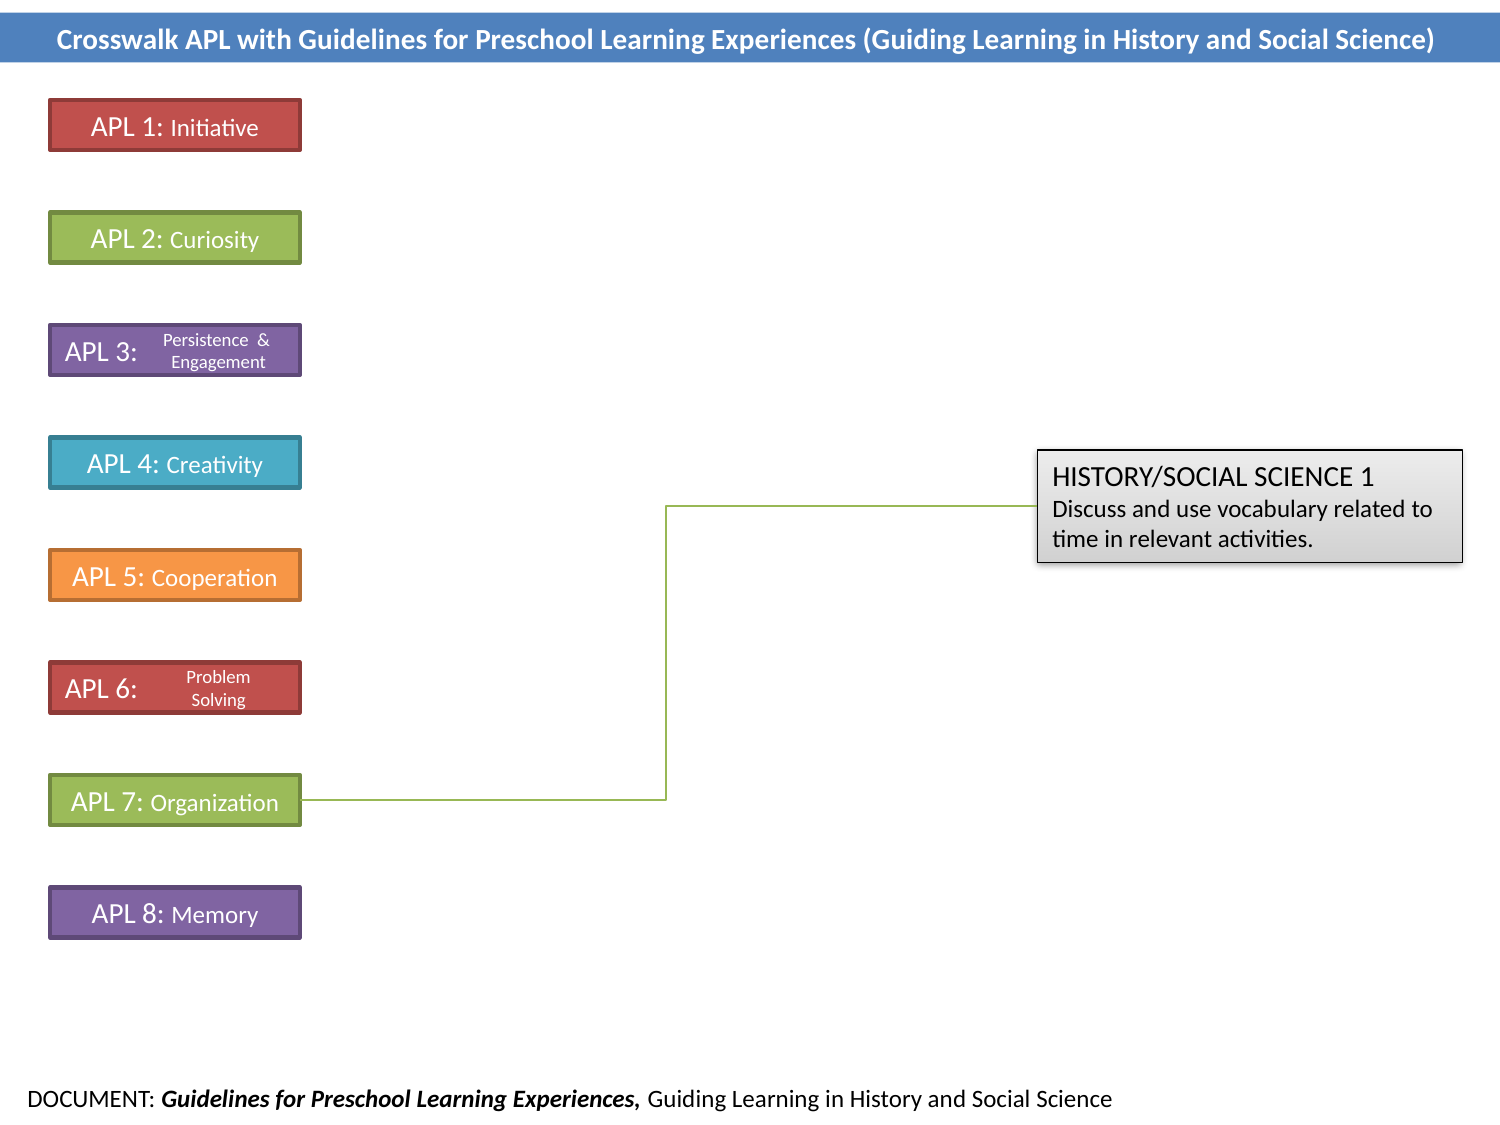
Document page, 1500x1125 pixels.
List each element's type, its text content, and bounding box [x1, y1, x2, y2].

text_box APL 7: Organization [48, 773, 302, 827]
text_box APL 2: Curiosity [48, 210, 302, 265]
text_box Persistence & Engagement [135, 323, 302, 377]
text_box APL 8: Memory [48, 885, 302, 940]
text_box APL 6: [48, 660, 135, 715]
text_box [299, 505, 1038, 801]
text_box APL 5: Cooperation [48, 548, 294, 602]
text_box Problem Solving [135, 660, 294, 715]
text_box APL 1: Initiative [48, 98, 302, 152]
text_box DOCUMENT: Guidelines for Preschool Learning Experiences, Guiding Learning in History and Social Science [12, 1074, 1500, 1120]
text_box APL 4: Creativity [48, 435, 302, 490]
text_box Crosswalk APL with Guidelines for Preschool Learning Experiences (Guiding Learning in History and Social Science) [0, 10, 1500, 65]
text_box HISTORY/SOCIAL SCIENCE 1 Discuss and use vocabulary related to time in relevant activities. [1037, 449, 1463, 563]
text_box APL 3: [48, 323, 135, 377]
